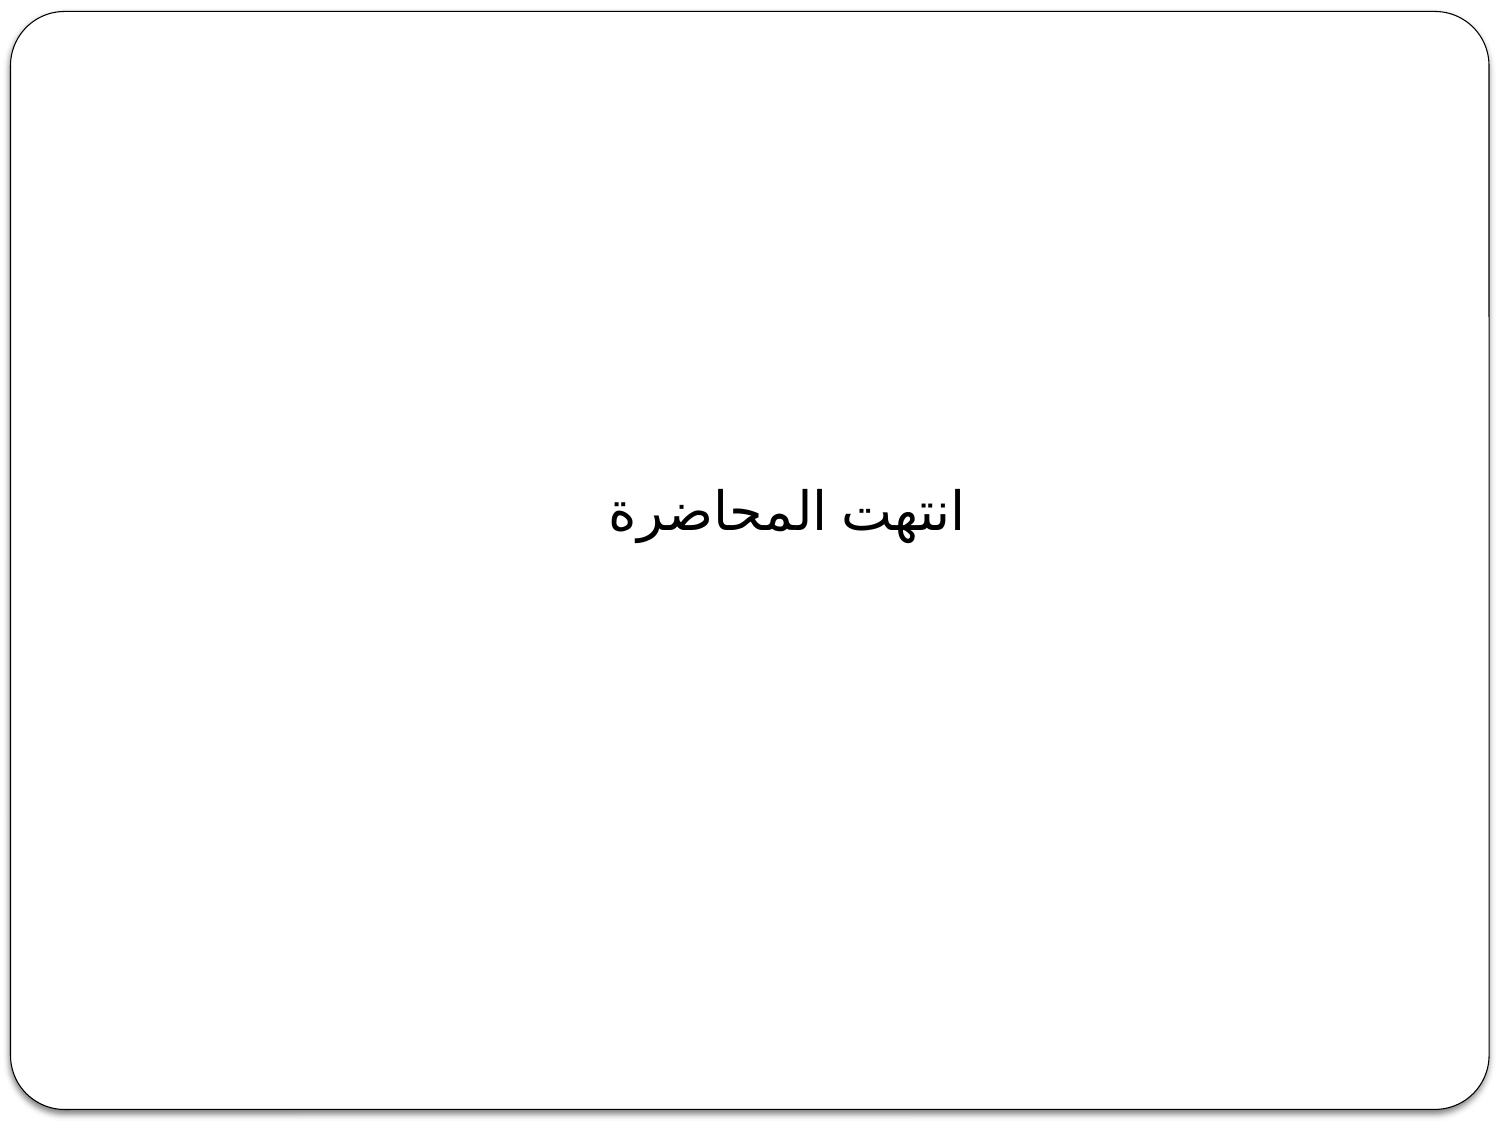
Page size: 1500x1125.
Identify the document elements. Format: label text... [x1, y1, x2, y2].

list انتهت المحاضرة [150, 237, 1425, 988]
